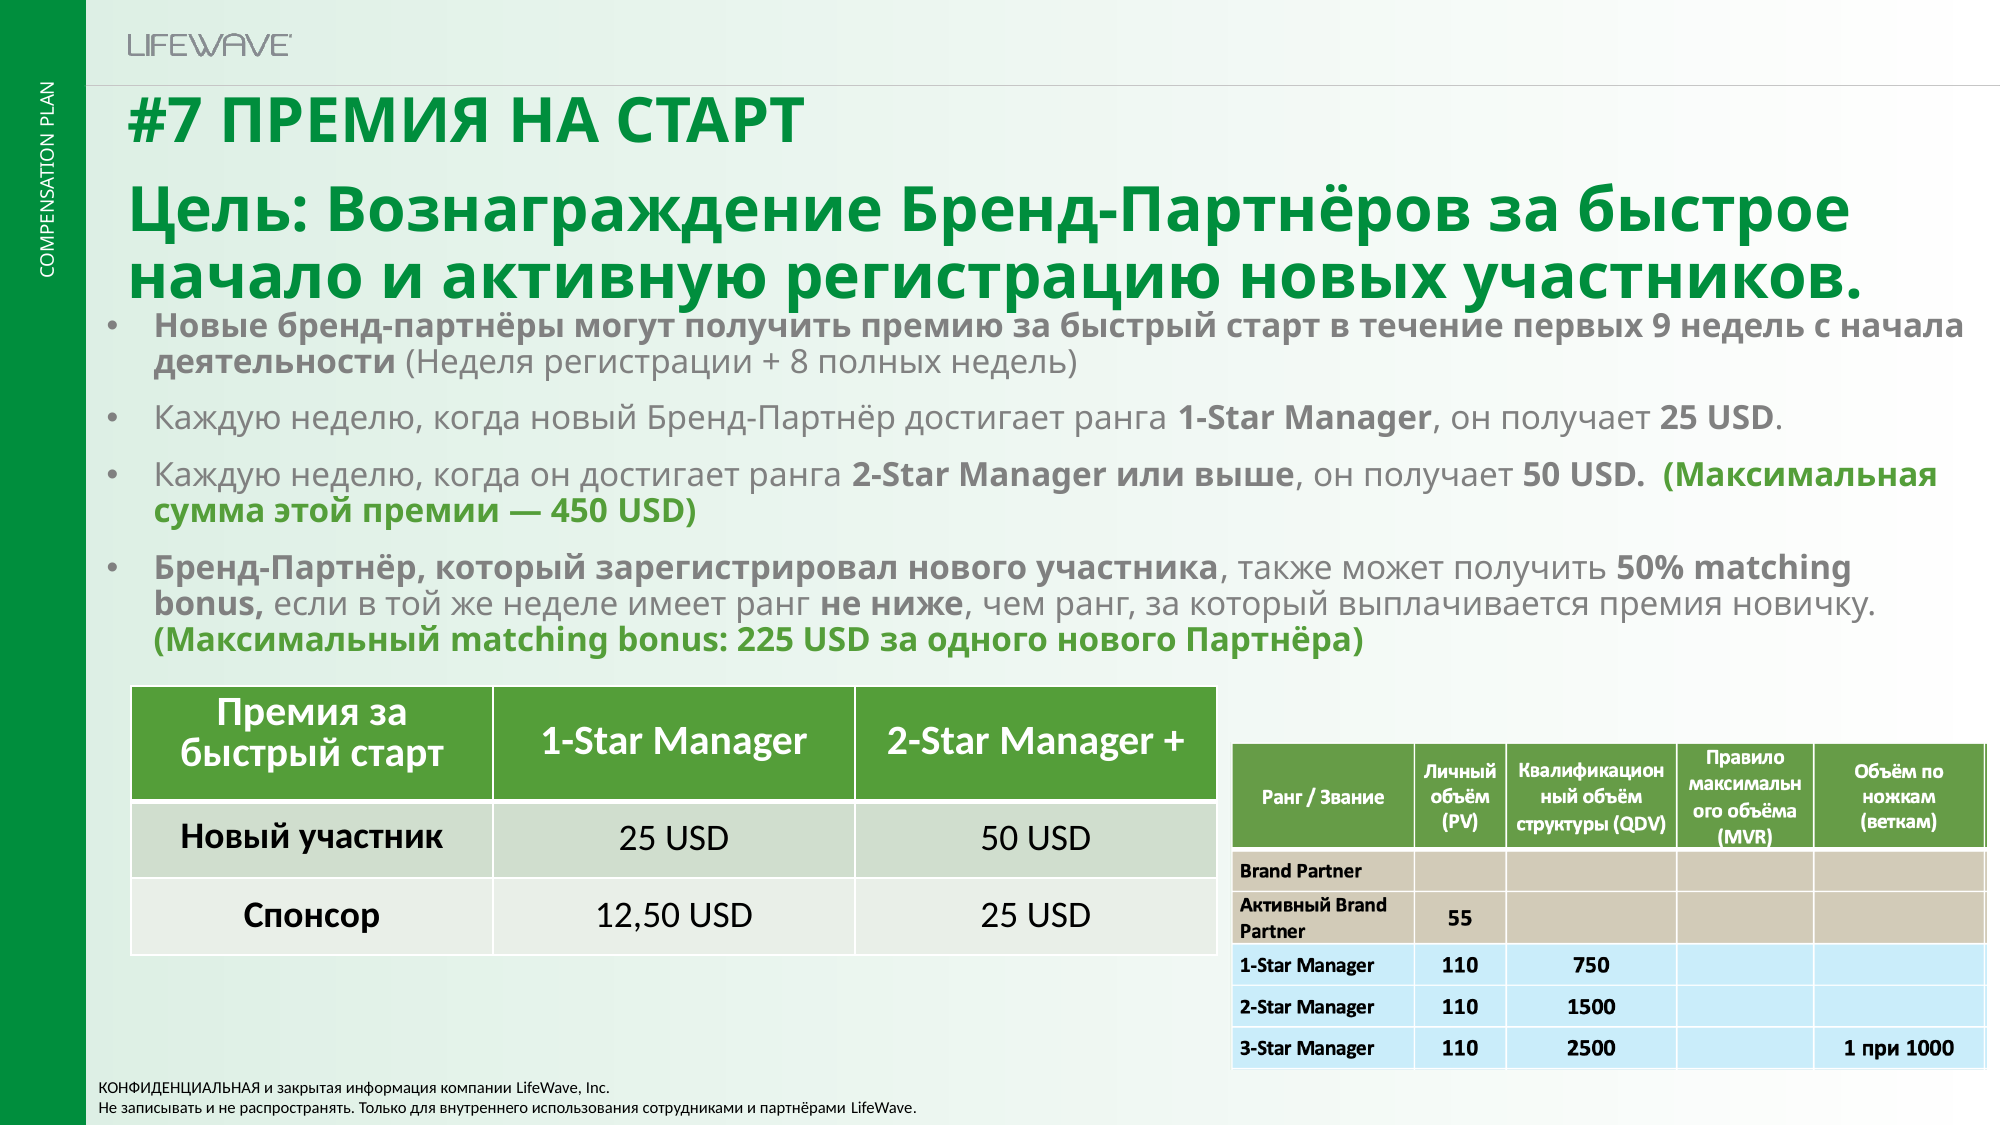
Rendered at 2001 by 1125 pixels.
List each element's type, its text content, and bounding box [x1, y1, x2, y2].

table_cell 12,50 USD [494, 879, 854, 954]
table_header Премия за быстрый старт [132, 687, 492, 799]
table_header 2-Star Manager + [856, 687, 1216, 799]
table_cell 50 USD [856, 804, 1216, 877]
picture [1230, 742, 1987, 1070]
table_cell 25 USD [856, 879, 1216, 954]
text_box КОНФИДЕНЦИАЛЬНАЯ и закрытая информация компании LifeWave, Inc. Не записывать и не распространять. Только для внутреннего использования сотрудниками и партнёрами LifeWave. [83, 1069, 1000, 1125]
list Новые бренд-партнёры могут получить премию за быстрый старт в течение первых 9 недель с начала деятельности (Неделя регистрации + 8 полных недель) Каждую неделю, когда новый Бренд-Партнёр достигает ранга 1-Star Manager, он получает 25 USD. Каждую неделю, когда он достигает ранга 2-Star Manager или выше, он получает 50 USD. (Максимальная сумма этой премии — 450 USD) Бренд-Партнёр, который зарегистрировал нового участника, также может получить 50% matching bonus, если в той же неделе имеет ранг не ниже, чем ранг, за который выплачивается премия новичку. (Максимальный matching bonus: 225 USD за одного нового Партнёра) [91, 301, 1987, 665]
table_header 1-Star Manager [494, 687, 854, 799]
picture [126, 33, 292, 57]
table_cell Новый участник [132, 804, 492, 877]
table_cell 25 USD [494, 804, 854, 877]
table_cell Спонсор [132, 879, 492, 954]
list #7 ПРЕМИЯ НА СТАРТ Цель: Вознаграждение Бренд-Партнёров за быстрое начало и активную регистрацию новых участников. [112, 81, 1966, 260]
